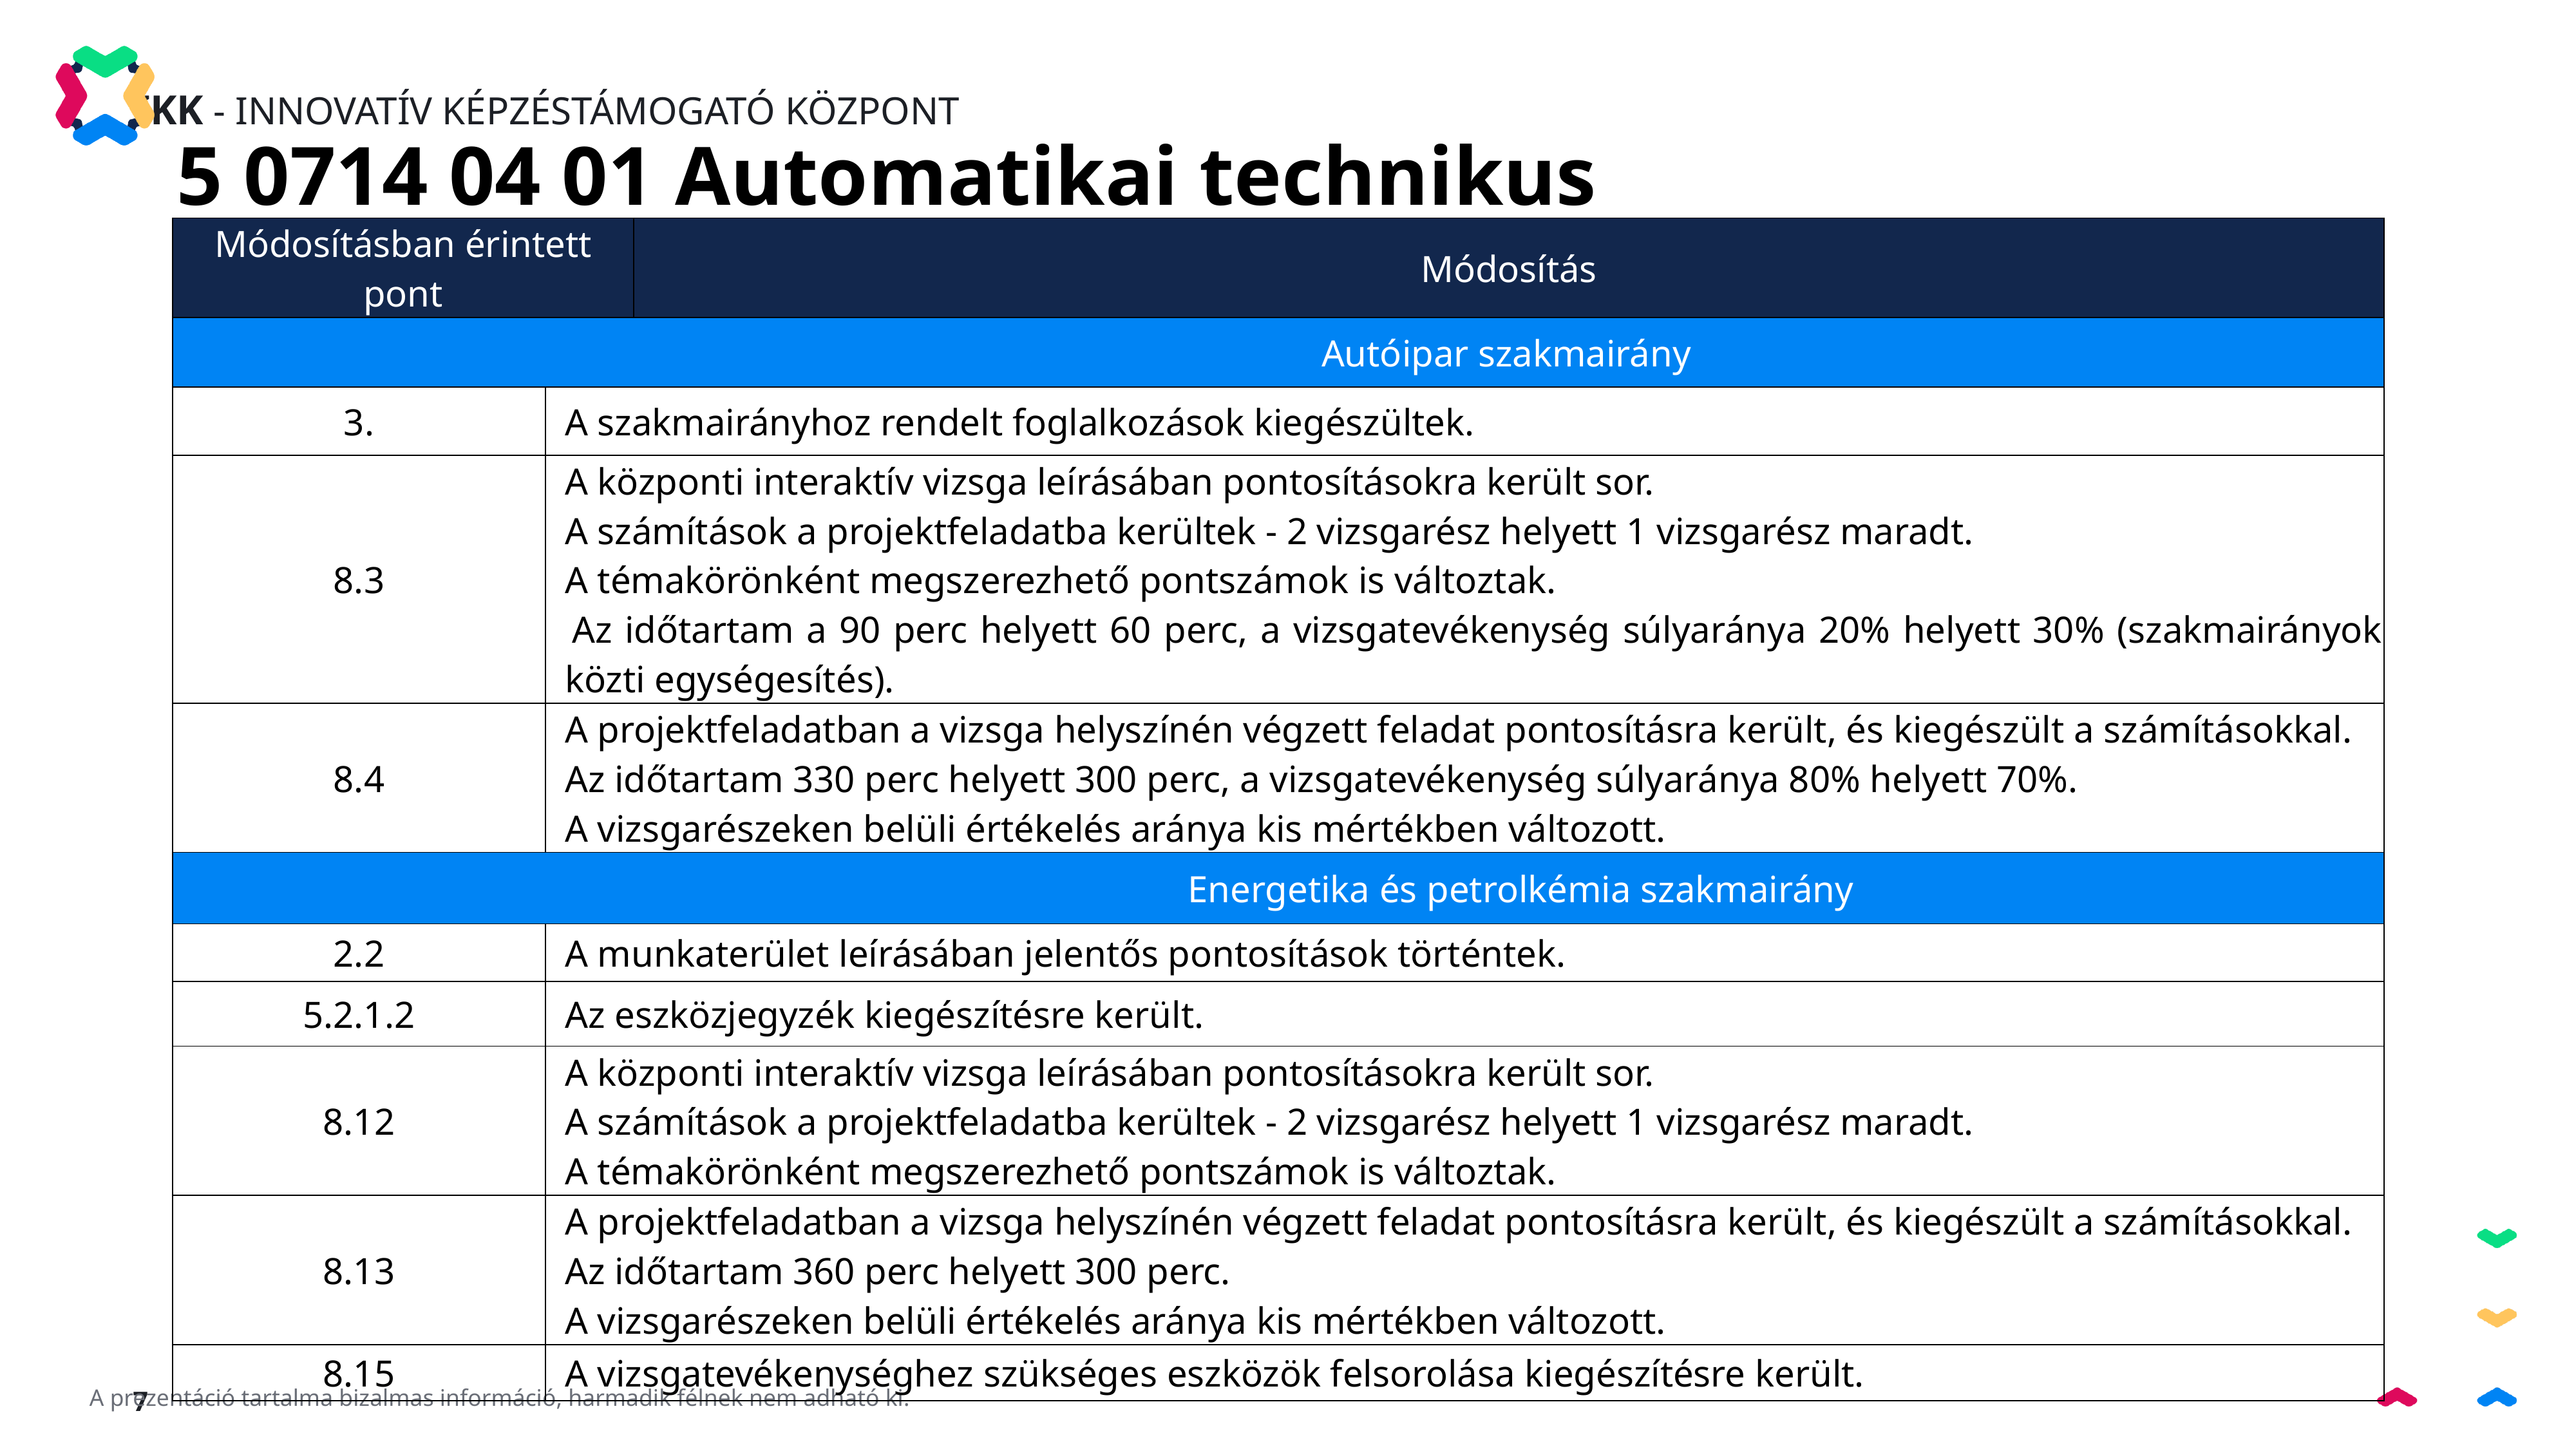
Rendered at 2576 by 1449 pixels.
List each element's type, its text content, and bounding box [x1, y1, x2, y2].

table_cell A projektfeladatban a vizsga helyszínén végzett feladat pontosításra került, és kiegészült a számításokkal. Az időtartam 360 perc helyett 300 perc. A vizsgarészeken belüli értékelés aránya kis mértékben változott. [546, 1196, 2383, 1344]
table_cell 8.3 [173, 456, 545, 703]
table_cell 8.12 [173, 1046, 545, 1195]
table_cell A központi interaktív vizsga leírásában pontosításokra került sor. A számítások a projektfeladatba kerültek - 2 vizsgarész helyett 1 vizsgarész maradt. A témakörönként megszerezhető pontszámok is változtak. [546, 1046, 2383, 1195]
table_header Módosítás [634, 218, 2383, 317]
table_cell Energetika és petrolkémia szakmairány [173, 853, 2383, 923]
list 5 0714 04 01 Automatikai technikus [176, 124, 2337, 188]
table_cell 5.2.1.2 [173, 982, 545, 1046]
table_cell A központi interaktív vizsga leírásában pontosításokra került sor. A számítások a projektfeladatba kerültek - 2 vizsgarész helyett 1 vizsgarész maradt. A témakörönként megszerezhető pontszámok is változtak. Az időtartam a 90 perc helyett 60 perc, a vizsgatevékenység súlyaránya 20% helyett 30% (szakmairányok közti egységesítés). [546, 456, 2383, 703]
table_cell 8.13 [173, 1196, 545, 1344]
table_cell 2.2 [173, 924, 545, 981]
table_cell A projektfeladatban a vizsga helyszínén végzett feladat pontosításra került, és kiegészült a számításokkal. Az időtartam 330 perc helyett 300 perc, a vizsgatevékenység súlyaránya 80% helyett 70%. A vizsgarészeken belüli értékelés aránya kis mértékben változott. [546, 704, 2383, 852]
table_cell Autóipar szakmairány [173, 318, 2383, 386]
table_cell 3. [173, 388, 545, 455]
table_cell A vizsgatevékenységhez szükséges eszközök felsorolása kiegészítésre került. [546, 1345, 2383, 1400]
table_cell 8.15 [173, 1345, 545, 1400]
picture [55, 46, 155, 146]
table_cell Az eszközjegyzék kiegészítésre került. [546, 982, 2383, 1046]
picture [2377, 1229, 2517, 1406]
table_cell A szakmairányhoz rendelt foglalkozások kiegészültek. [546, 388, 2383, 455]
table_header Módosításban érintett pont [173, 218, 633, 317]
table_cell 8.4 [173, 704, 545, 852]
table_cell A munkaterület leírásában jelentős pontosítások történtek. [546, 924, 2383, 981]
